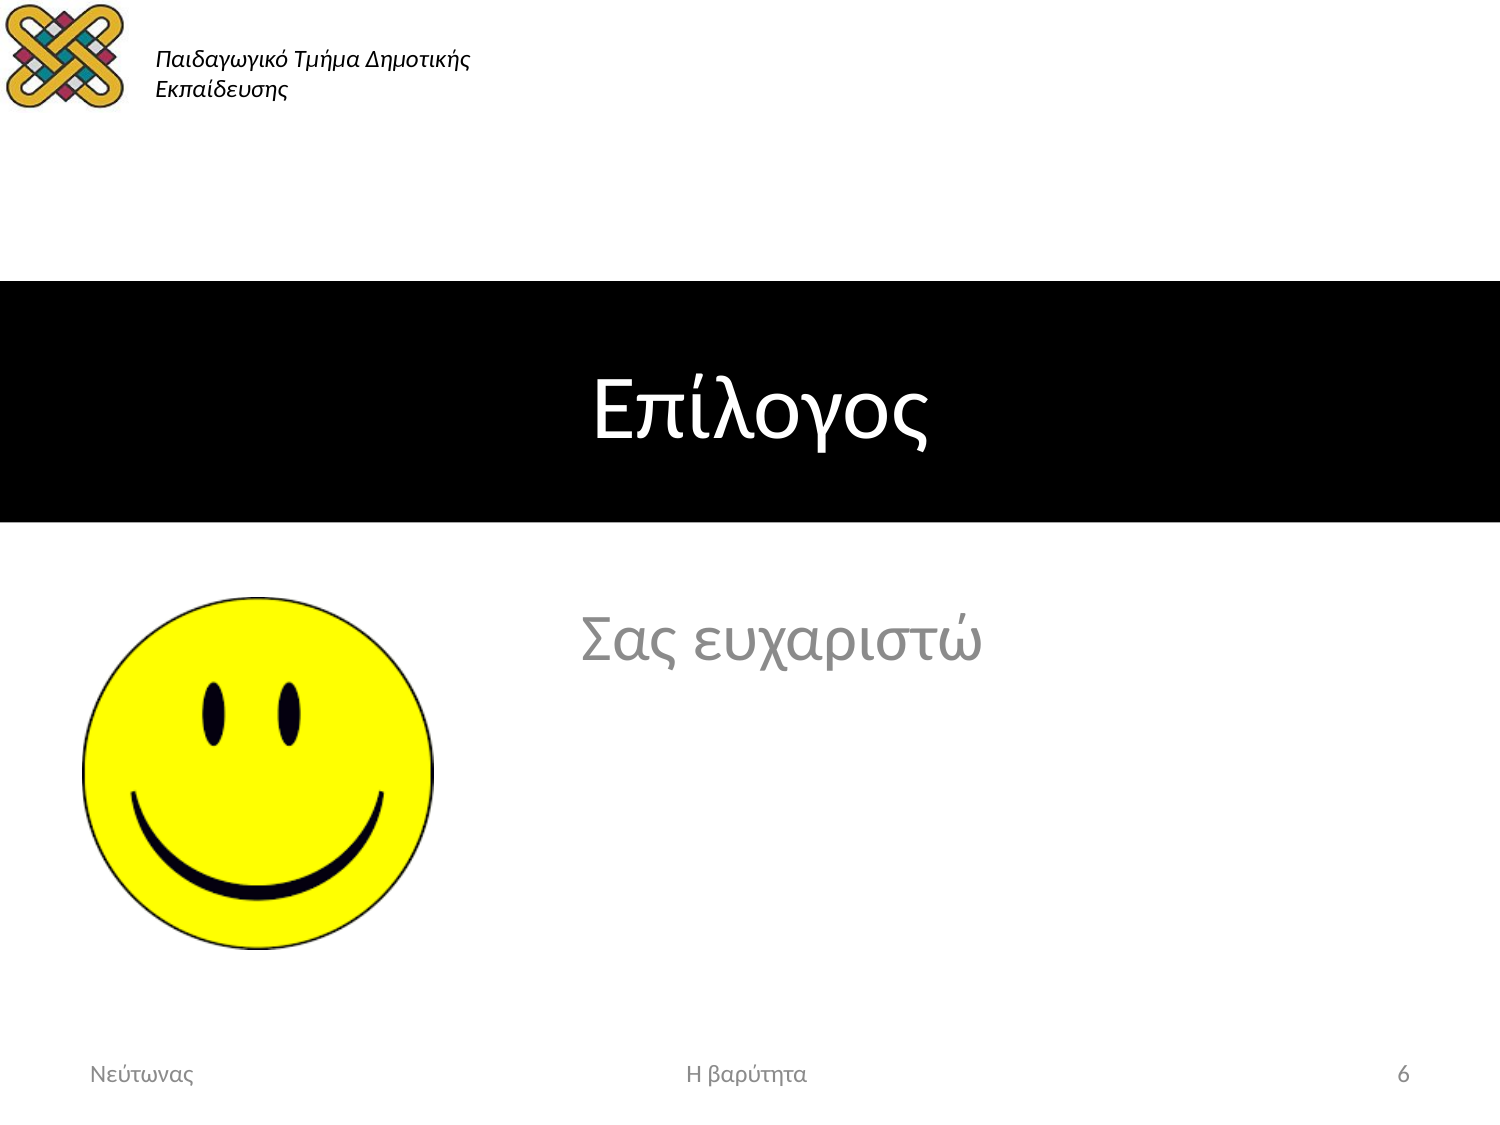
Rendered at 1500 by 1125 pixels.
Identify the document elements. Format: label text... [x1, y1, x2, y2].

picture [81, 597, 434, 950]
picture [0, 0, 129, 113]
slide_number Νεύτωνας [75, 1042, 425, 1103]
slide_number 6 [1074, 1042, 1425, 1103]
footer Η βαρύτητα [512, 1042, 988, 1103]
title Επίλογος [0, 281, 1500, 523]
subtitle Σας ευχαριστώ [257, 585, 1308, 874]
